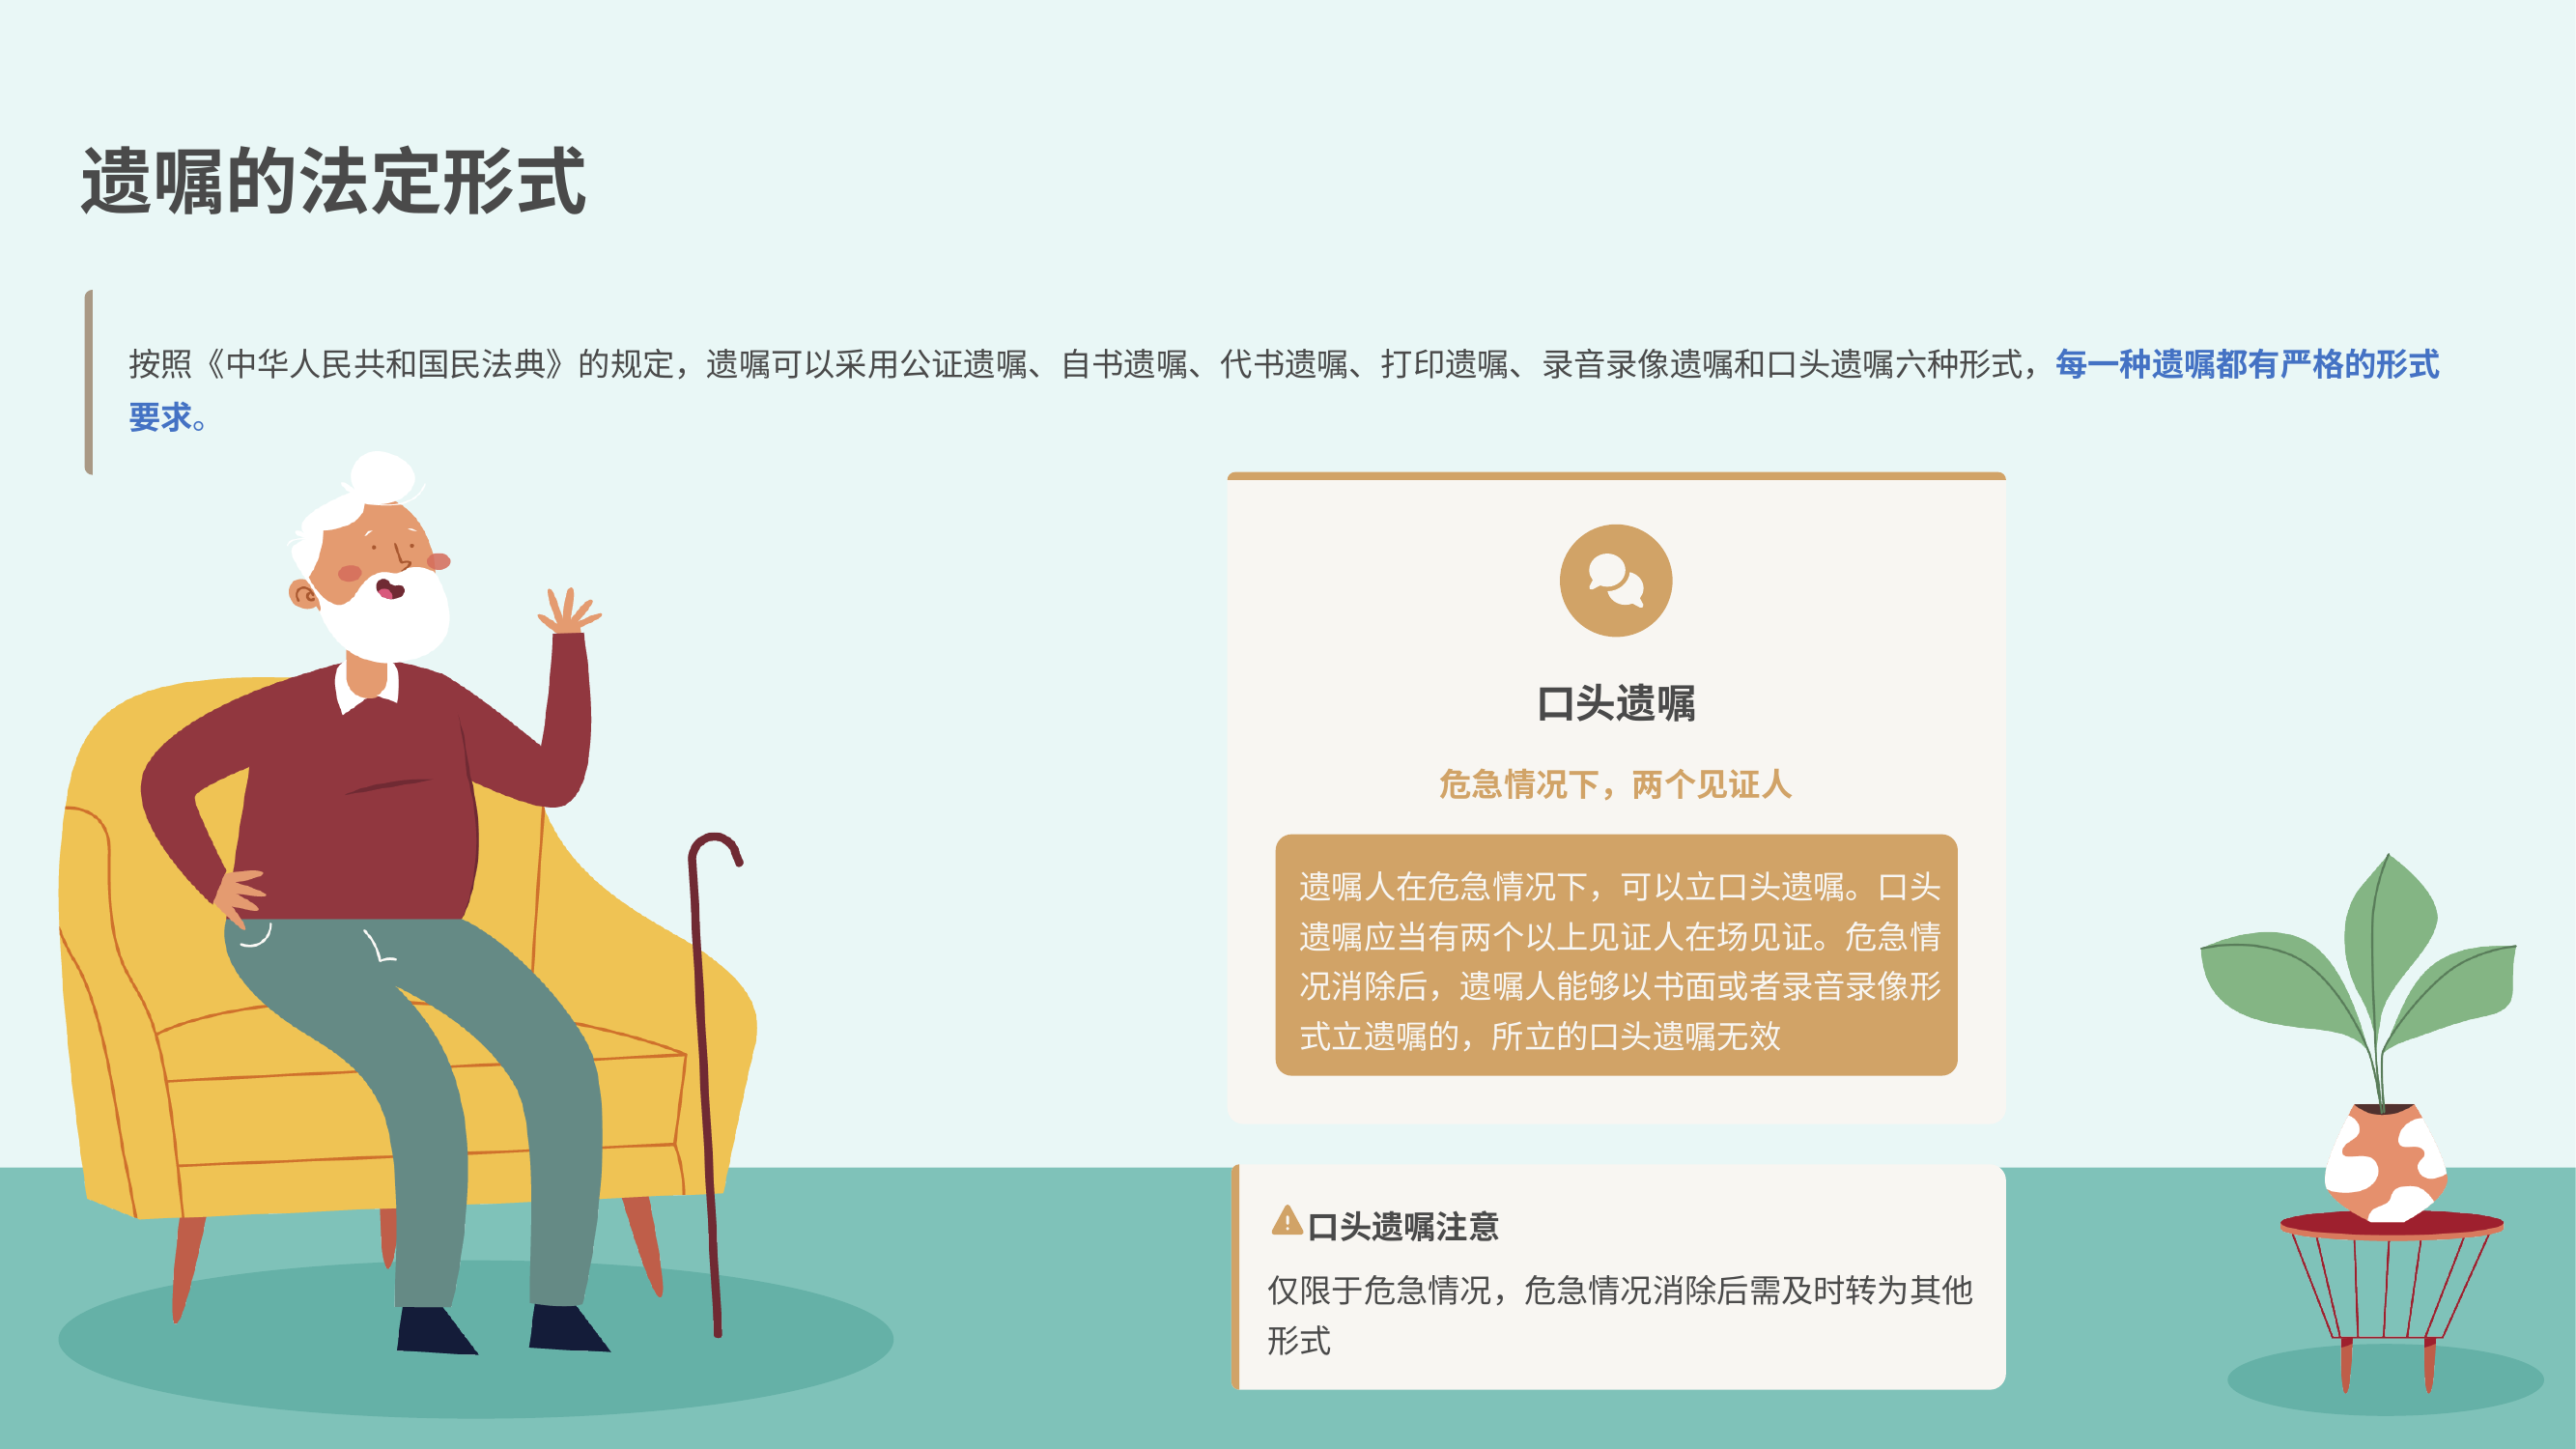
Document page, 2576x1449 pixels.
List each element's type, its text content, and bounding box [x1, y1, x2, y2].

text_box [1607, 572, 1644, 608]
text_box [1231, 1164, 1240, 1390]
text_box [1271, 1204, 1304, 1236]
text_box [84, 289, 93, 475]
text_box [1227, 471, 2006, 480]
text_box 按照《中华人民共和国民法典》的规定，遗嘱可以采用公证遗嘱、自书遗嘱、代书遗嘱、打印遗嘱、录音录像遗嘱和口头遗嘱六种形式，每一种遗嘱都有严格的形式要求。 [128, 329, 2472, 435]
text_box [1589, 554, 1626, 590]
text_box 口头遗嘱注意 [1308, 1196, 1991, 1245]
text_box [1560, 524, 1673, 638]
text_box [1227, 480, 2006, 1124]
text_box 仅限于危急情况，危急情况消除后需及时转为其他形式 [1267, 1261, 1991, 1358]
text_box [1275, 834, 1958, 1076]
text_box 遗嘱人在危急情况下，可以立口头遗嘱。口头遗嘱应当有两个以上见证人在场见证。危急情况消除后，遗嘱人能够以书面或者录音录像形式立遗嘱的，所立的口头遗嘱无效 [1299, 858, 1950, 1052]
text_box 遗嘱的法定形式 [80, 145, 2532, 226]
text_box 口头遗嘱 [1265, 668, 1968, 726]
picture [0, 0, 2576, 1394]
text_box 危急情况下，两个见证人 [1426, 753, 1807, 799]
text_box [1240, 1164, 2006, 1390]
